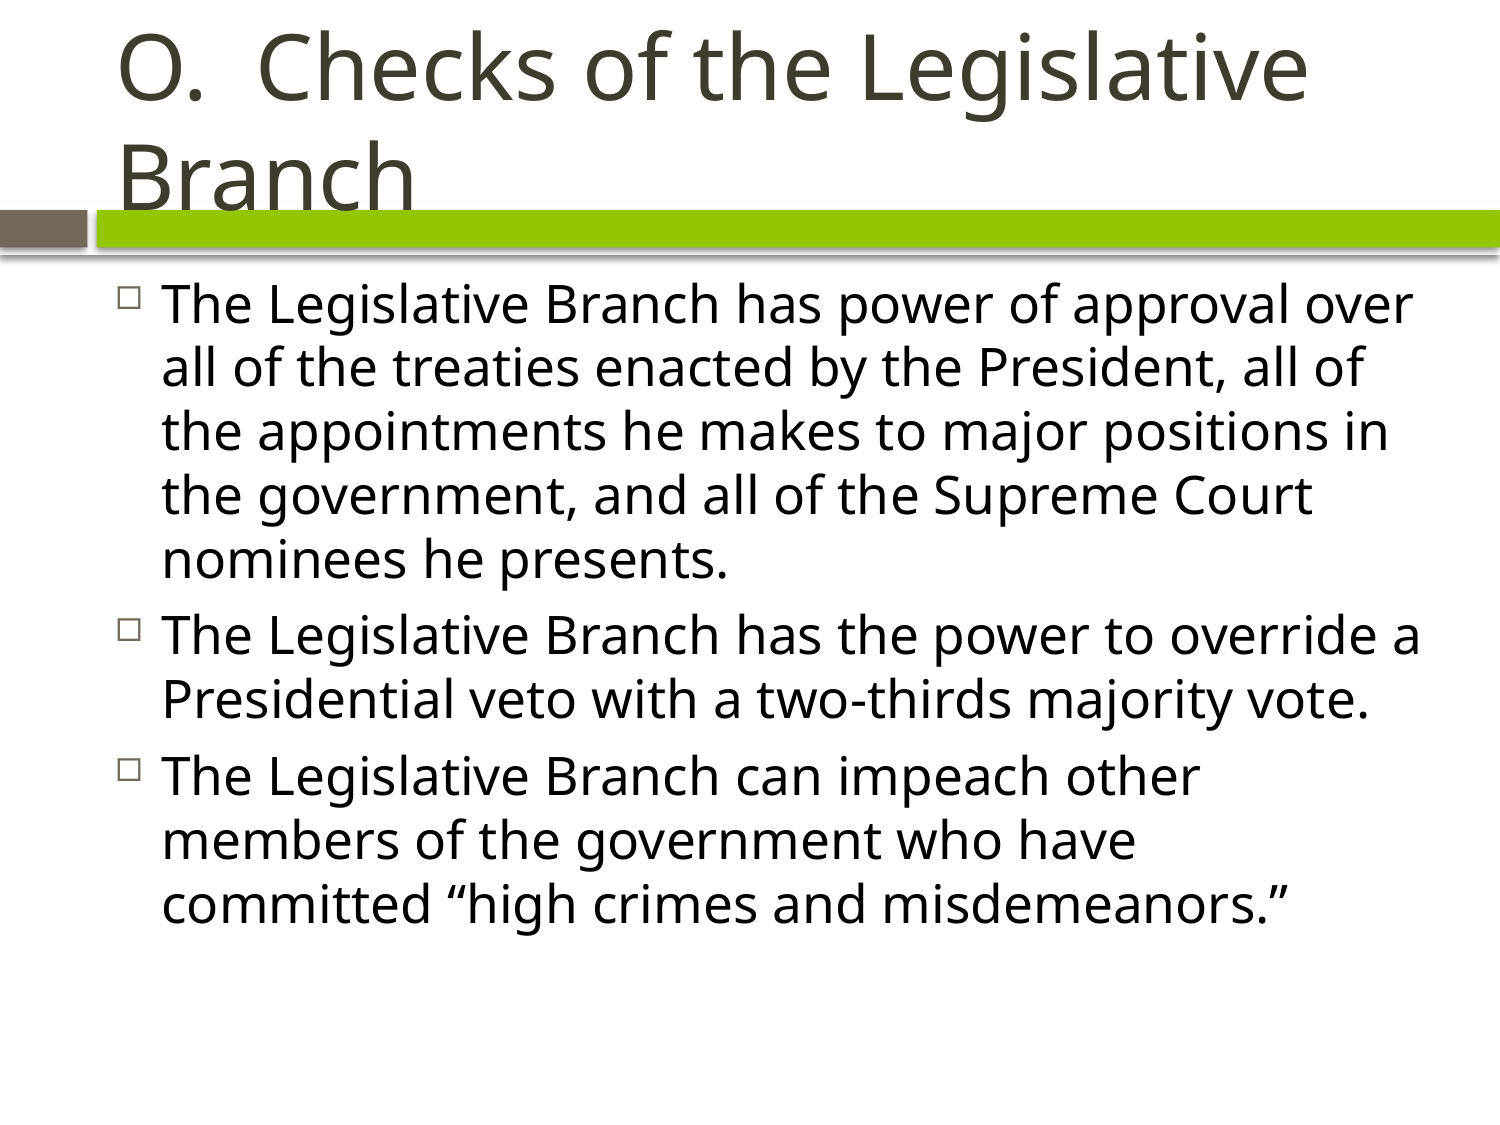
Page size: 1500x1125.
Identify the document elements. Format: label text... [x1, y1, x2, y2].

list The Legislative Branch has power of approval over all of the treaties enacted by the President, all of the appointments he makes to major positions in the government, and all of the Supreme Court nominees he presents. The Legislative Branch has the power to override a Presidential veto with a two-thirds majority vote. The Legislative Branch can impeach other members of the government who have committed “high crimes and misdemeanors.” [100, 262, 1438, 1000]
title O. Checks of the Legislative Branch [100, 37, 1438, 200]
